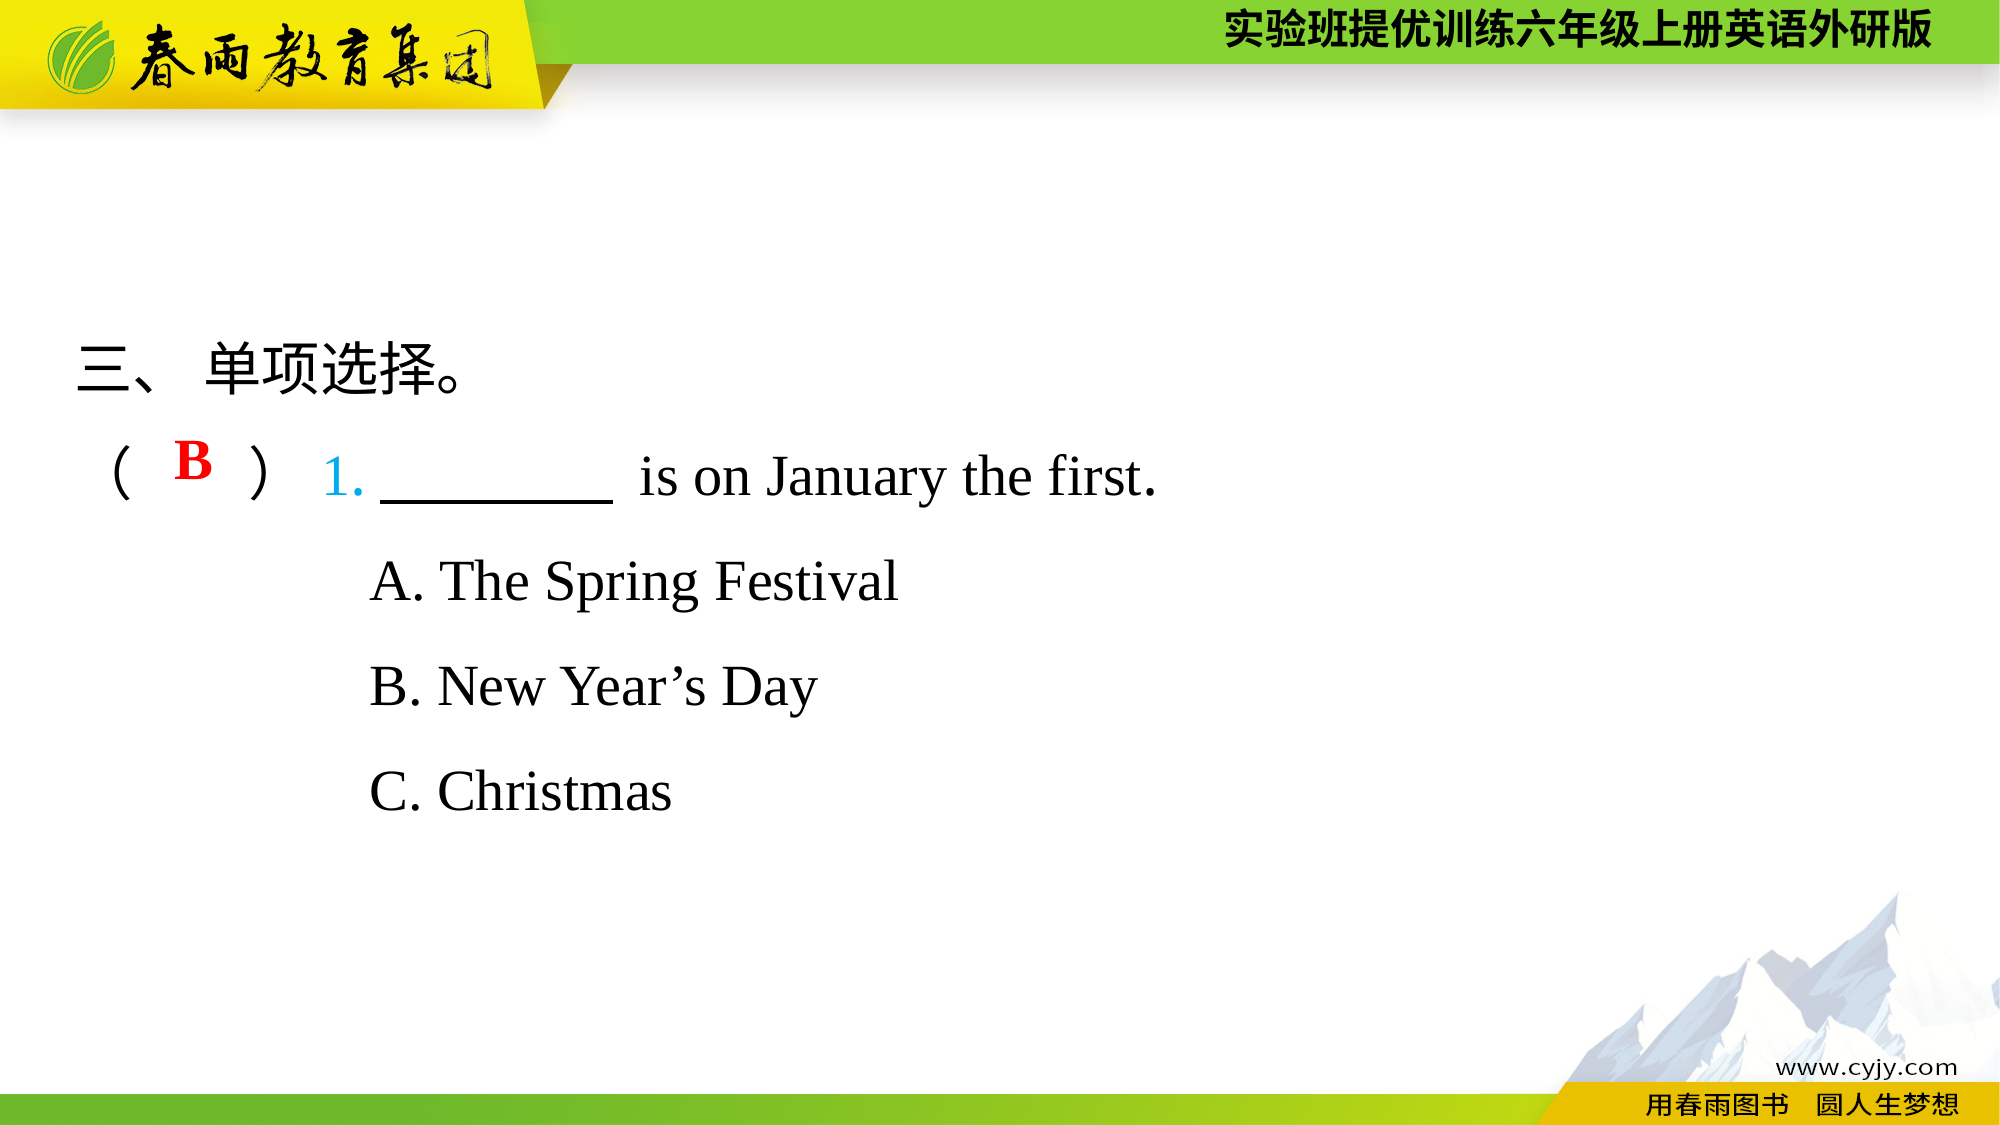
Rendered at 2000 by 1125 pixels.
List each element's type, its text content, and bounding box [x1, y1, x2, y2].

list 三、 单项选择。 （ ）1. is on January the first. A. The Spring Festival B. New Year’s Day C. Christmas [59, 289, 1944, 823]
text_box B [160, 414, 229, 499]
picture [0, 0, 2000, 1125]
